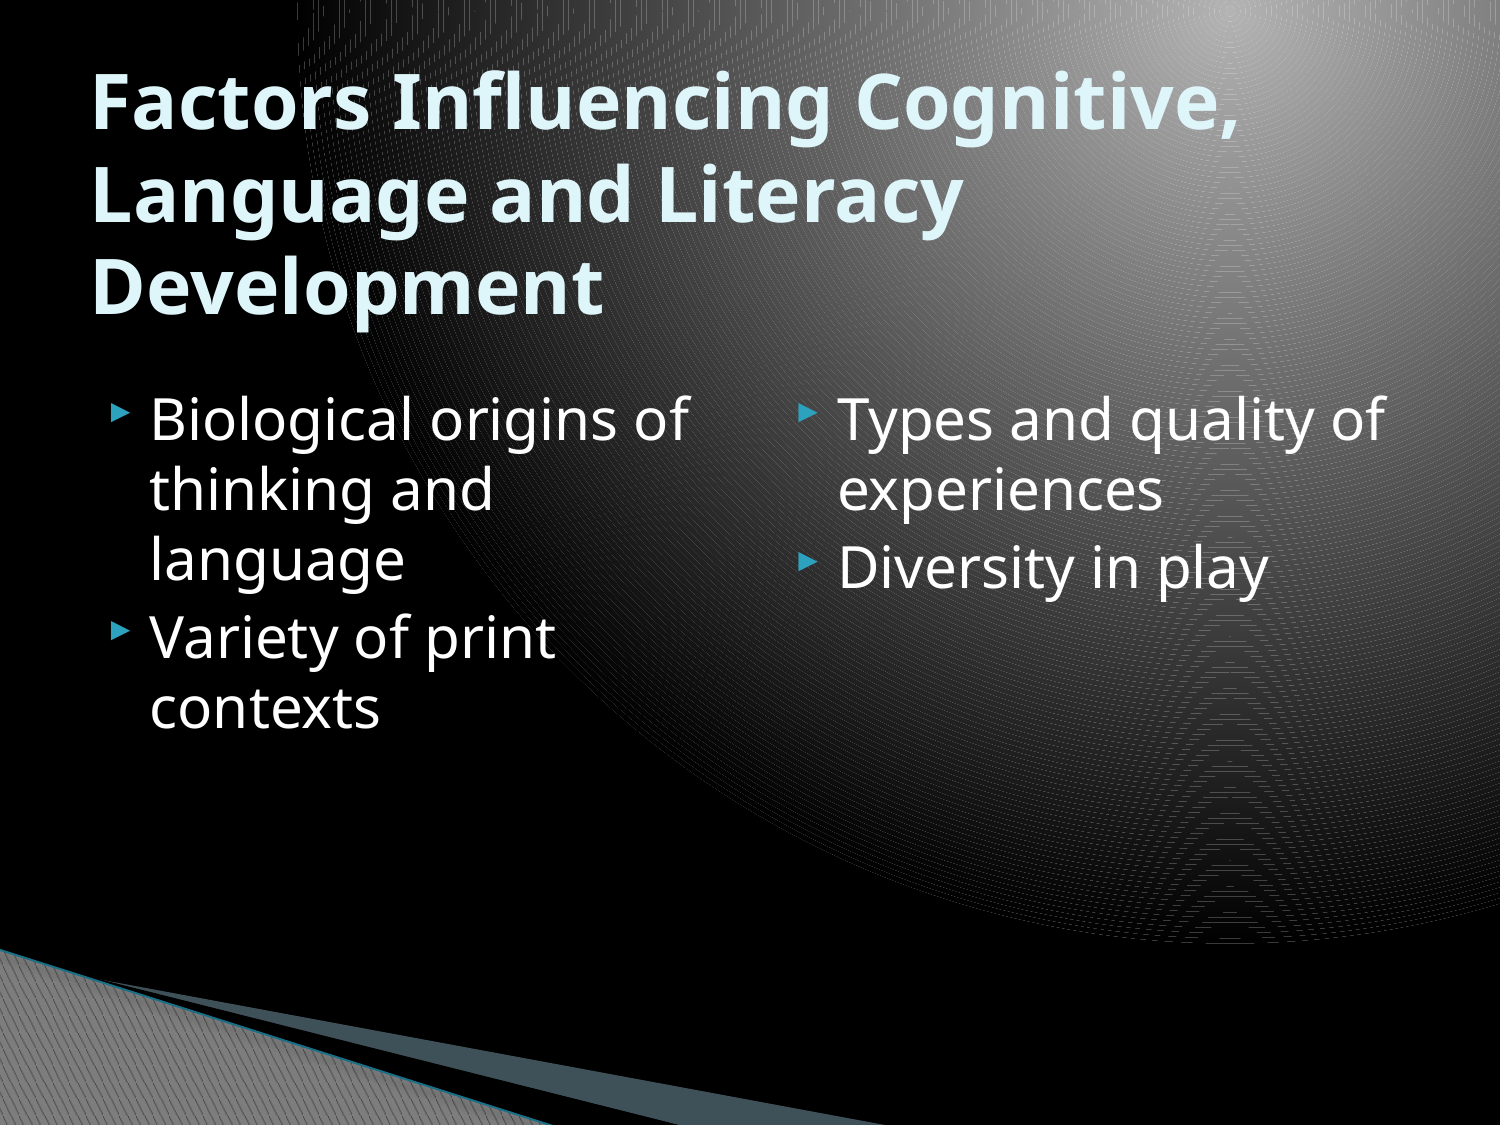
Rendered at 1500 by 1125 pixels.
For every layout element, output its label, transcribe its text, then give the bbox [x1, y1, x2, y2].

title Factors Influencing Cognitive, Language and Literacy Development [75, 45, 1425, 338]
list Types and quality of experiences Diversity in play [762, 375, 1425, 882]
picture [0, 952, 543, 1125]
list Biological origins of thinking and language Variety of print contexts [75, 375, 738, 907]
